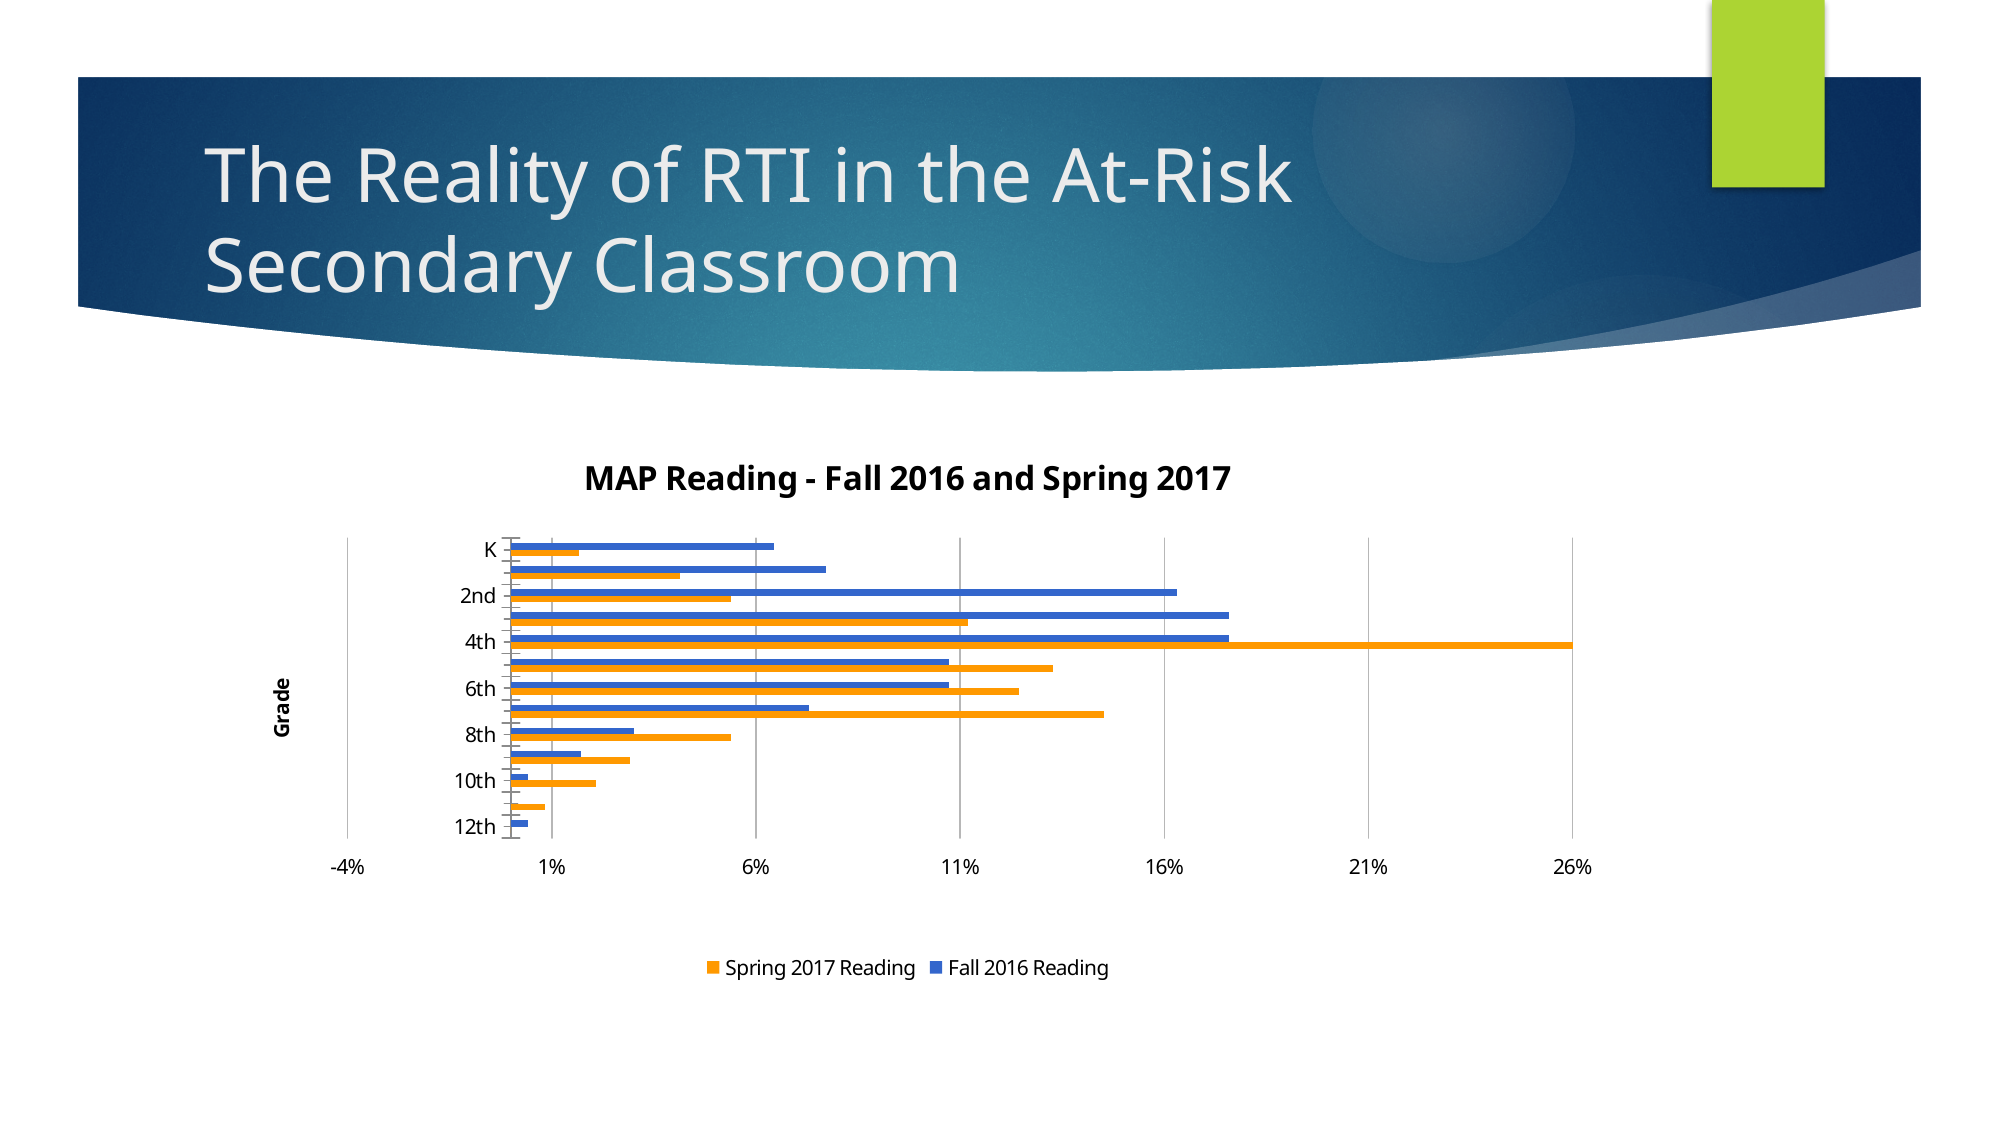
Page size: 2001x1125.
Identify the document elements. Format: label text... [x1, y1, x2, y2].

chart [189, 426, 1627, 988]
title The Reality of RTI in the At-Risk Secondary Classroom [189, 159, 1627, 276]
